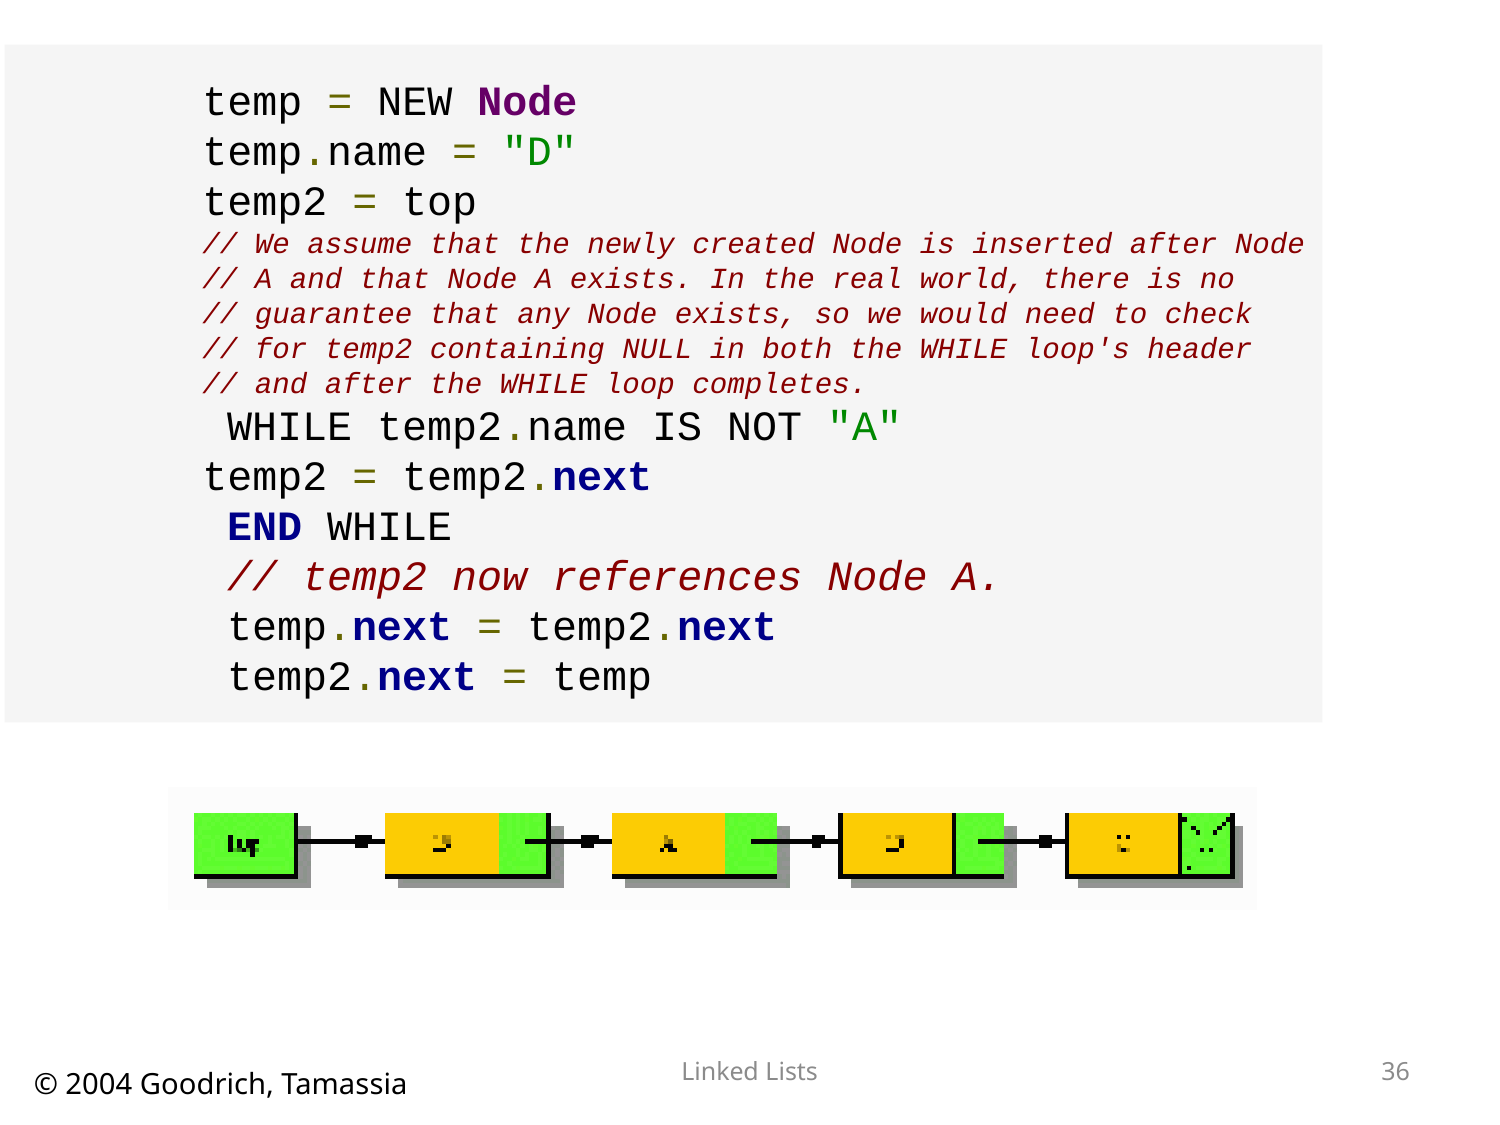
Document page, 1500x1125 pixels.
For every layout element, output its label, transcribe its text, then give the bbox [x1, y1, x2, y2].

picture [167, 787, 1257, 910]
text_box temp = NEW Node temp.name = "D" temp2 = top // We assume that the newly created Node is inserted after Node // A and that Node A exists. In the real world, there is no // guarantee that any Node exists, so we would need to check // for temp2 containing NULL in both the WHILE loop's header // and after the WHILE loop completes. WHILE temp2.name IS NOT "A" temp2 = temp2.next END WHILE // temp2 now references Node A. temp.next = temp2.next temp2.next = temp [4, 44, 1323, 723]
slide_number 36 [1074, 1042, 1425, 1103]
footer Linked Lists [512, 1042, 988, 1103]
